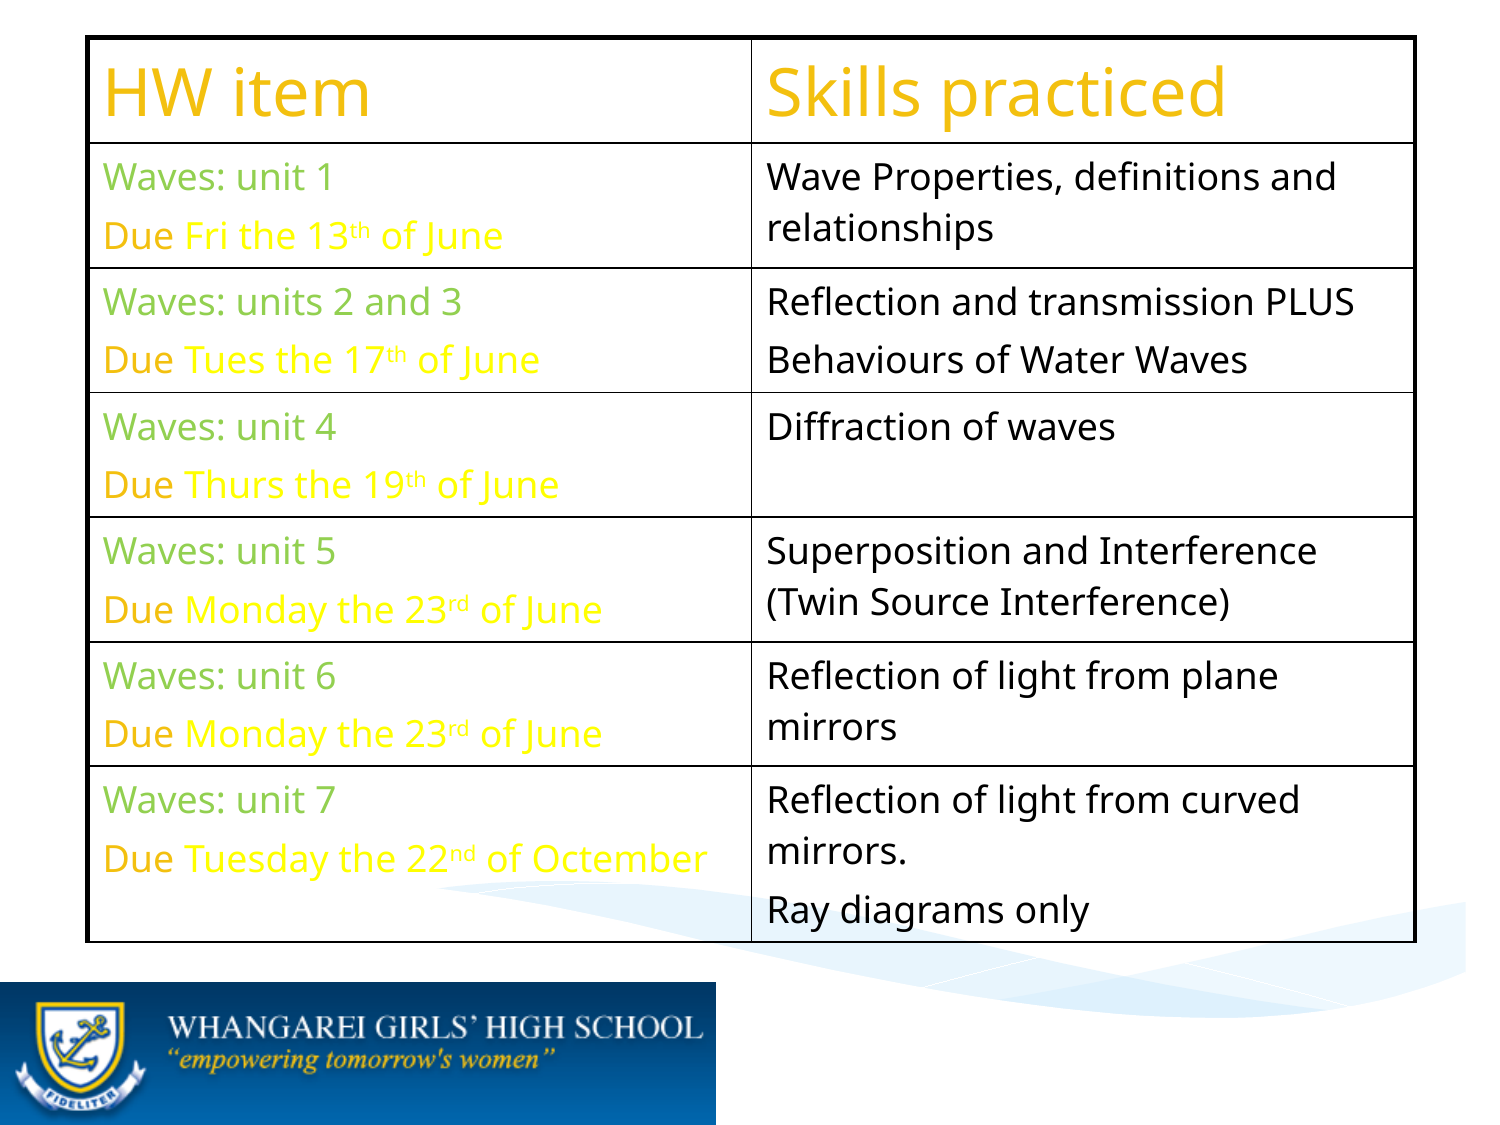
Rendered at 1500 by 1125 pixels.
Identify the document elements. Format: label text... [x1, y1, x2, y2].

table_cell Diffraction of waves [752, 393, 1413, 516]
table_cell Superposition and Interference (Twin Source Interference) [752, 518, 1413, 641]
table_header Skills practiced [752, 40, 1413, 142]
table_cell Waves: units 2 and 3 Due Tues the 17th of June [90, 269, 751, 392]
table_cell Waves: unit 6 Due Monday the 23rd of June [90, 643, 751, 765]
table_cell Waves: unit 1 Due Fri the 13th of June [90, 144, 751, 267]
table_header HW item [90, 40, 751, 142]
table_cell Reflection and transmission PLUS Behaviours of Water Waves [752, 269, 1413, 392]
table_cell Waves: unit 4 Due Thurs the 19th of June [90, 393, 751, 516]
table_cell Waves: unit 7 Due Tuesday the 22nd of Octember [90, 767, 751, 941]
table_cell Reflection of light from curved mirrors. Ray diagrams only [752, 767, 1413, 941]
picture [0, 982, 716, 1125]
table_cell Waves: unit 5 Due Monday the 23rd of June [90, 518, 751, 641]
table_cell Wave Properties, definitions and relationships [752, 144, 1413, 267]
table_cell Reflection of light from plane mirrors [752, 643, 1413, 765]
